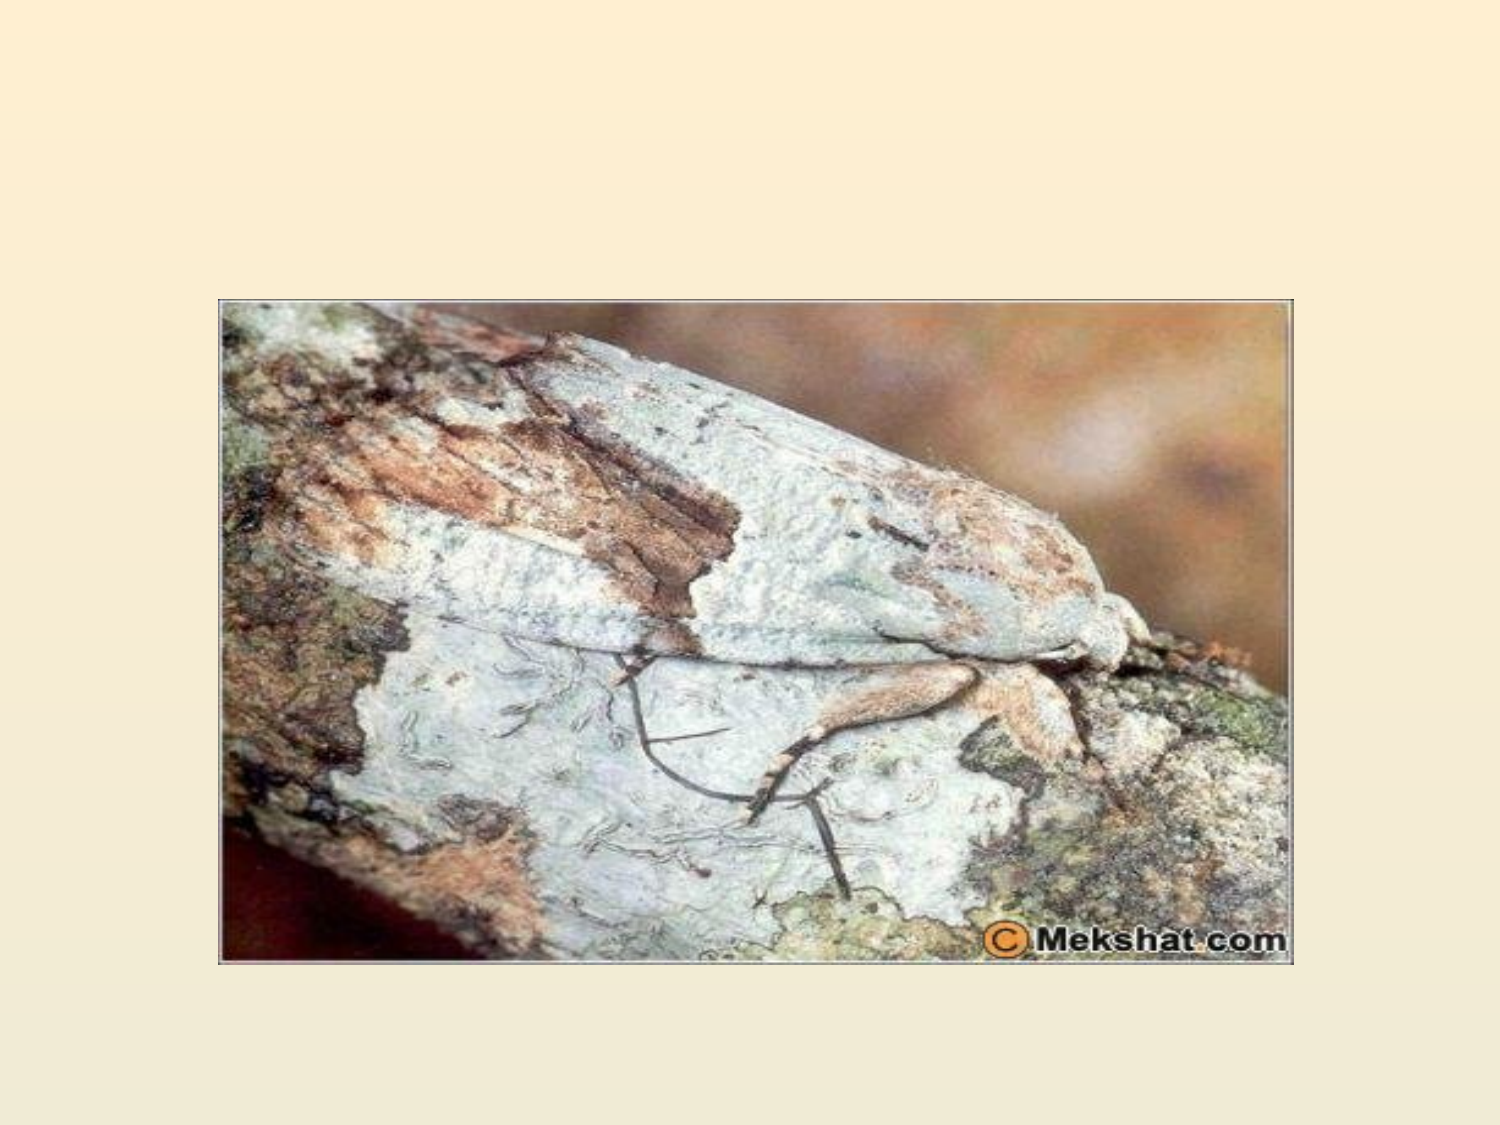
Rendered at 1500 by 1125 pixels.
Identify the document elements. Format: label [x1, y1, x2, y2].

picture [218, 299, 1294, 965]
